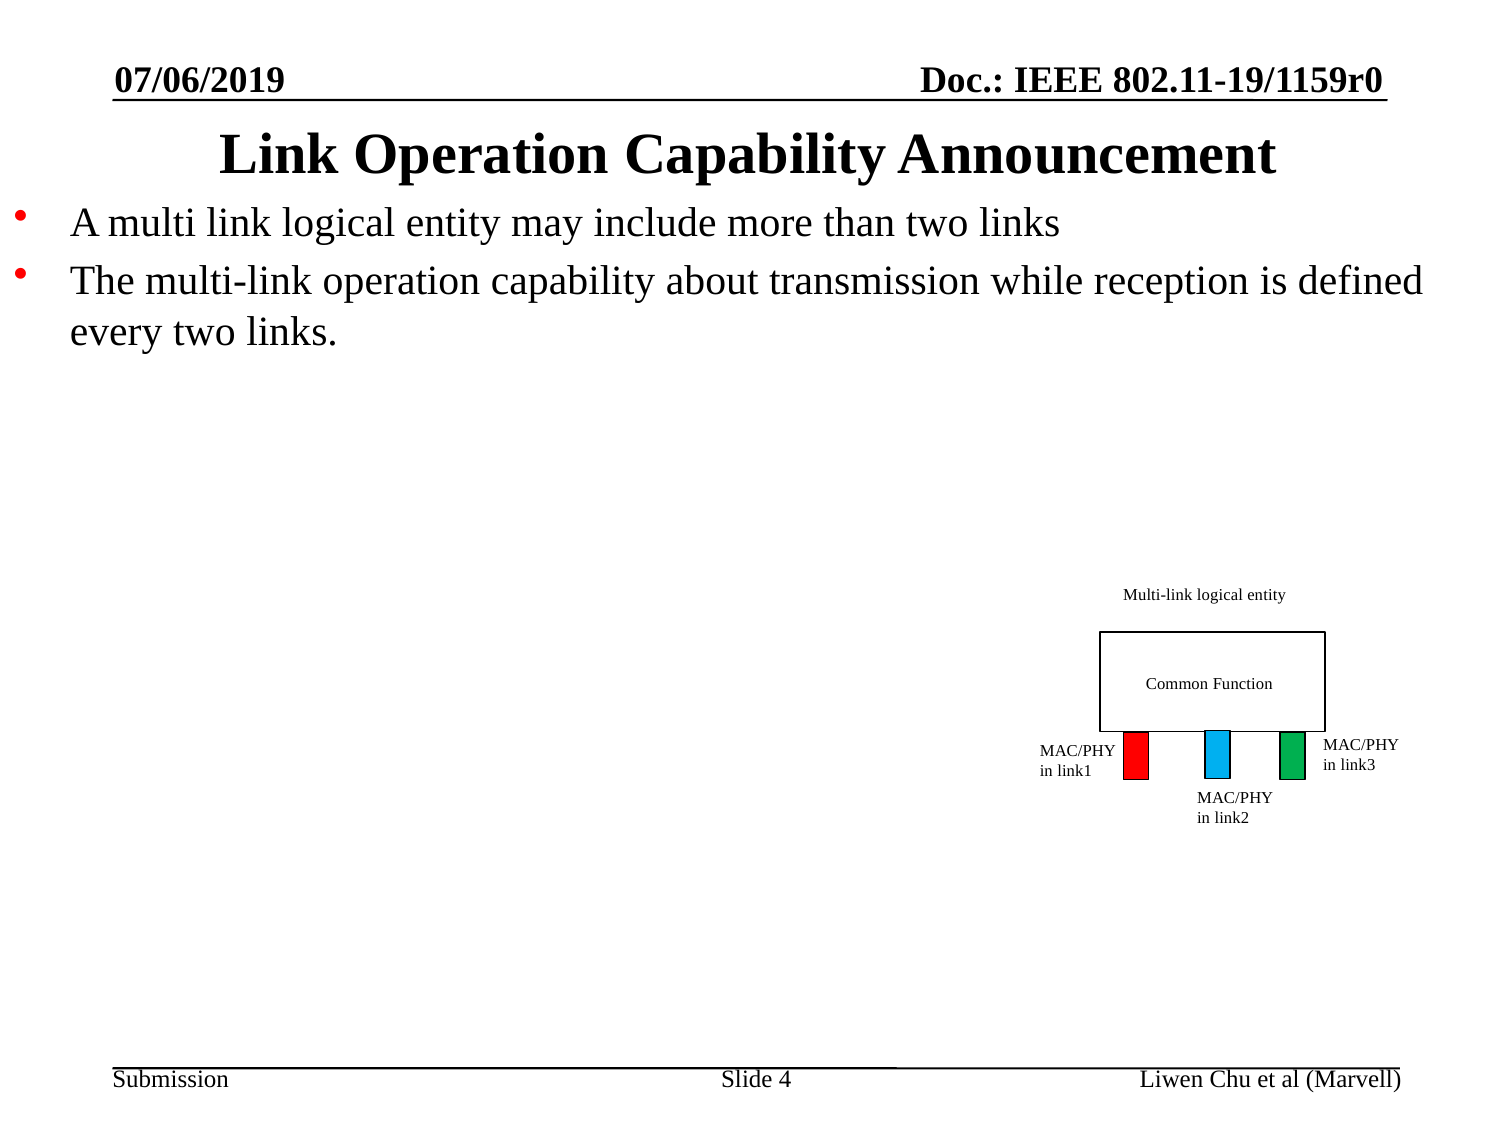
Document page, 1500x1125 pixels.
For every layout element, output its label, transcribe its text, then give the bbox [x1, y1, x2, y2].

text_box Multi-link logical entity [1108, 576, 1301, 611]
text_box MAC/PHY in link2 [1182, 779, 1299, 835]
list A multi link logical entity may include more than two links The multi-link operation capability about transmission while reception is defined every two links. [0, 187, 1499, 494]
footer Liwen Chu et al (Marvell) [1135, 1061, 1402, 1093]
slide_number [114, 54, 288, 101]
text_box [1279, 731, 1305, 780]
text_box [1099, 632, 1325, 732]
title Link Operation Capability Announcement [0, 87, 1499, 187]
text_box MAC/PHY in link1 [1025, 732, 1142, 788]
text_box [1123, 731, 1149, 780]
text_box [1205, 730, 1231, 779]
slide_number Slide 4 [712, 1061, 800, 1093]
text_box Common Function [1131, 665, 1289, 701]
text_box MAC/PHY in link3 [1308, 726, 1425, 781]
